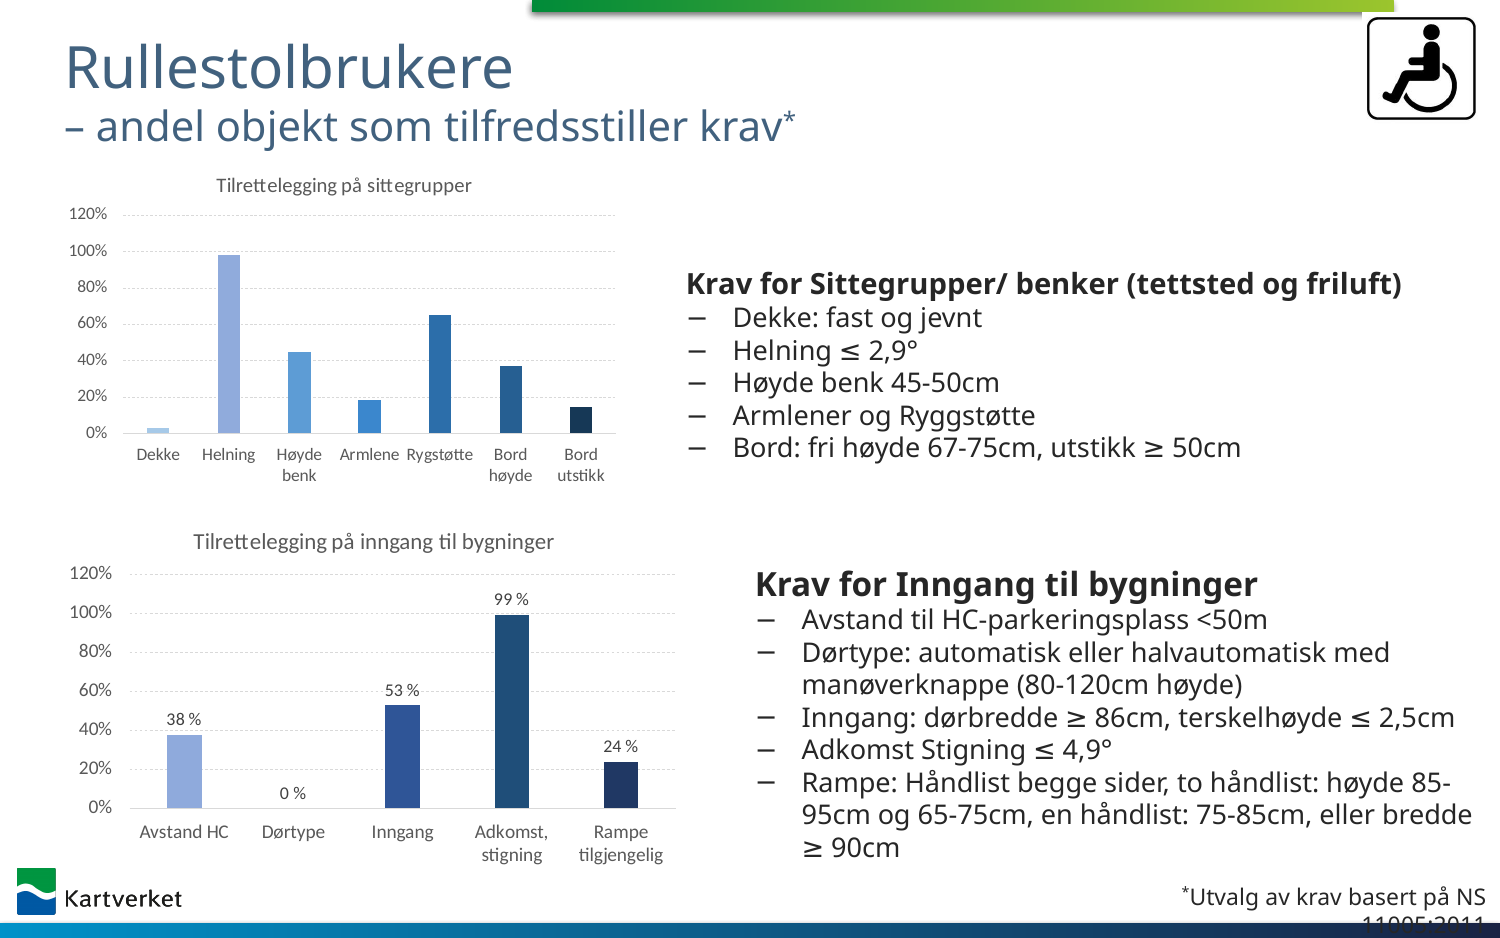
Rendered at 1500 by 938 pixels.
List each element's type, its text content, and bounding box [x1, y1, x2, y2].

picture [1362, 12, 1481, 126]
text_box Krav for Inngang til bygninger Avstand til HC-parkeringsplass <50m Dørtype: automatisk eller halvautomatisk med manøverknappe (80-120cm høyde) Inngang: dørbredde ≥ 86cm, terskelhøyde ≤ 2,5cm Adkomst Stigning ≤ 4,9° Rampe: Håndlist begge sider, to håndlist: høyde 85-95cm og 65-75cm, en håndlist: 75-85cm, eller bredde ≥ 90cm [740, 555, 1491, 870]
picture [62, 520, 687, 874]
text_box Krav for Sittegrupper/ benker (tettsted og friluft) Dekke: fast og jevnt Helning ≤ 2,9° Høyde benk 45-50cm Armlener og Ryggstøtte Bord: fri høyde 67-75cm, utstikk ≥ 50cm [670, 258, 1418, 471]
picture [62, 166, 626, 492]
text_box Rullestolbrukere – andel objekt som tilfredsstiller krav* [49, 25, 1431, 158]
text_box *Utvalg av krav basert på NS 11005:2011 [1068, 873, 1500, 938]
